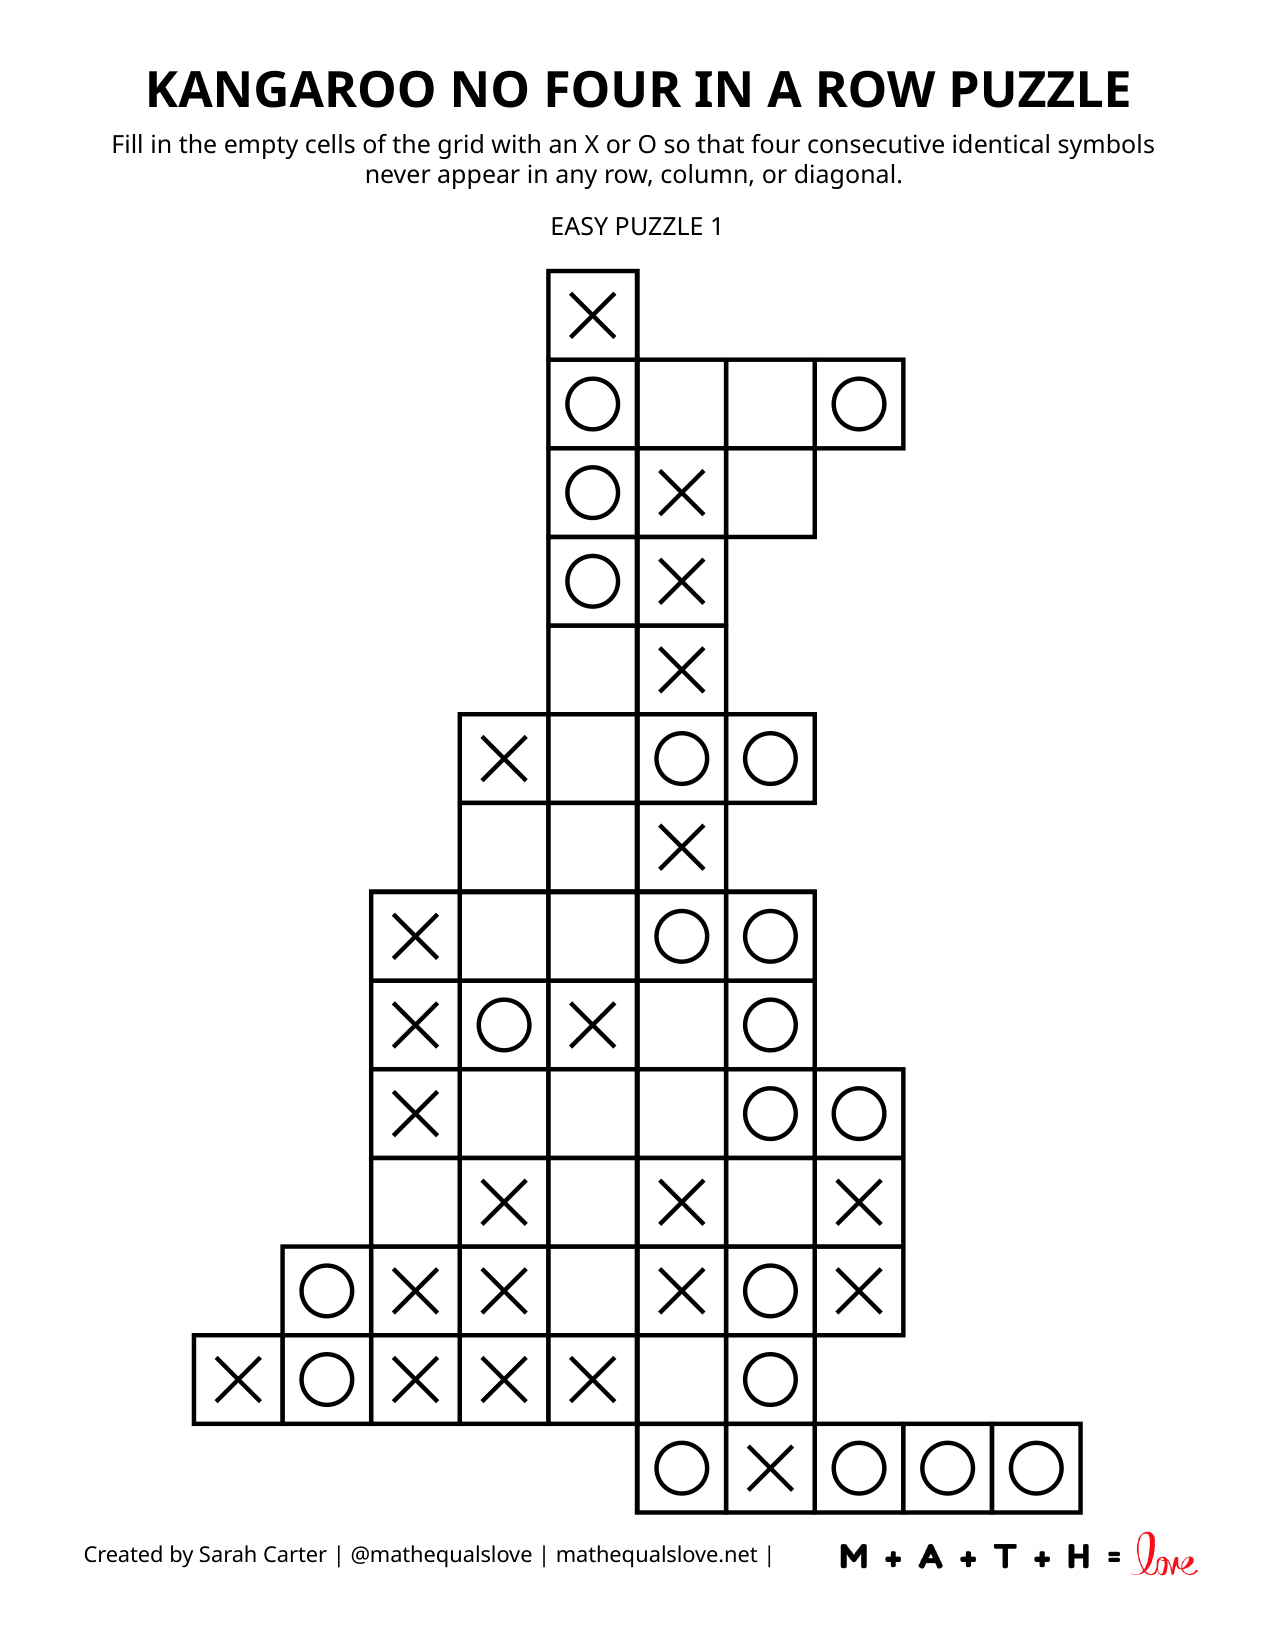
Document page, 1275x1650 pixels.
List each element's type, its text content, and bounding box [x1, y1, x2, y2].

text_box KANGAROO NO FOUR IN A ROW PUZZLE [66, 49, 1211, 120]
picture [826, 1528, 1207, 1580]
text_box Created by Sarah Carter | @mathequalslove | mathequalslove.net | [68, 1533, 826, 1575]
picture [188, 266, 1086, 1518]
text_box EASY PUZZLE 1 [189, 210, 1086, 262]
text_box Fill in the empty cells of the grid with an X or O so that four consecutive identical symbols never appear in any row, column, or diagonal. [0, 120, 1275, 196]
